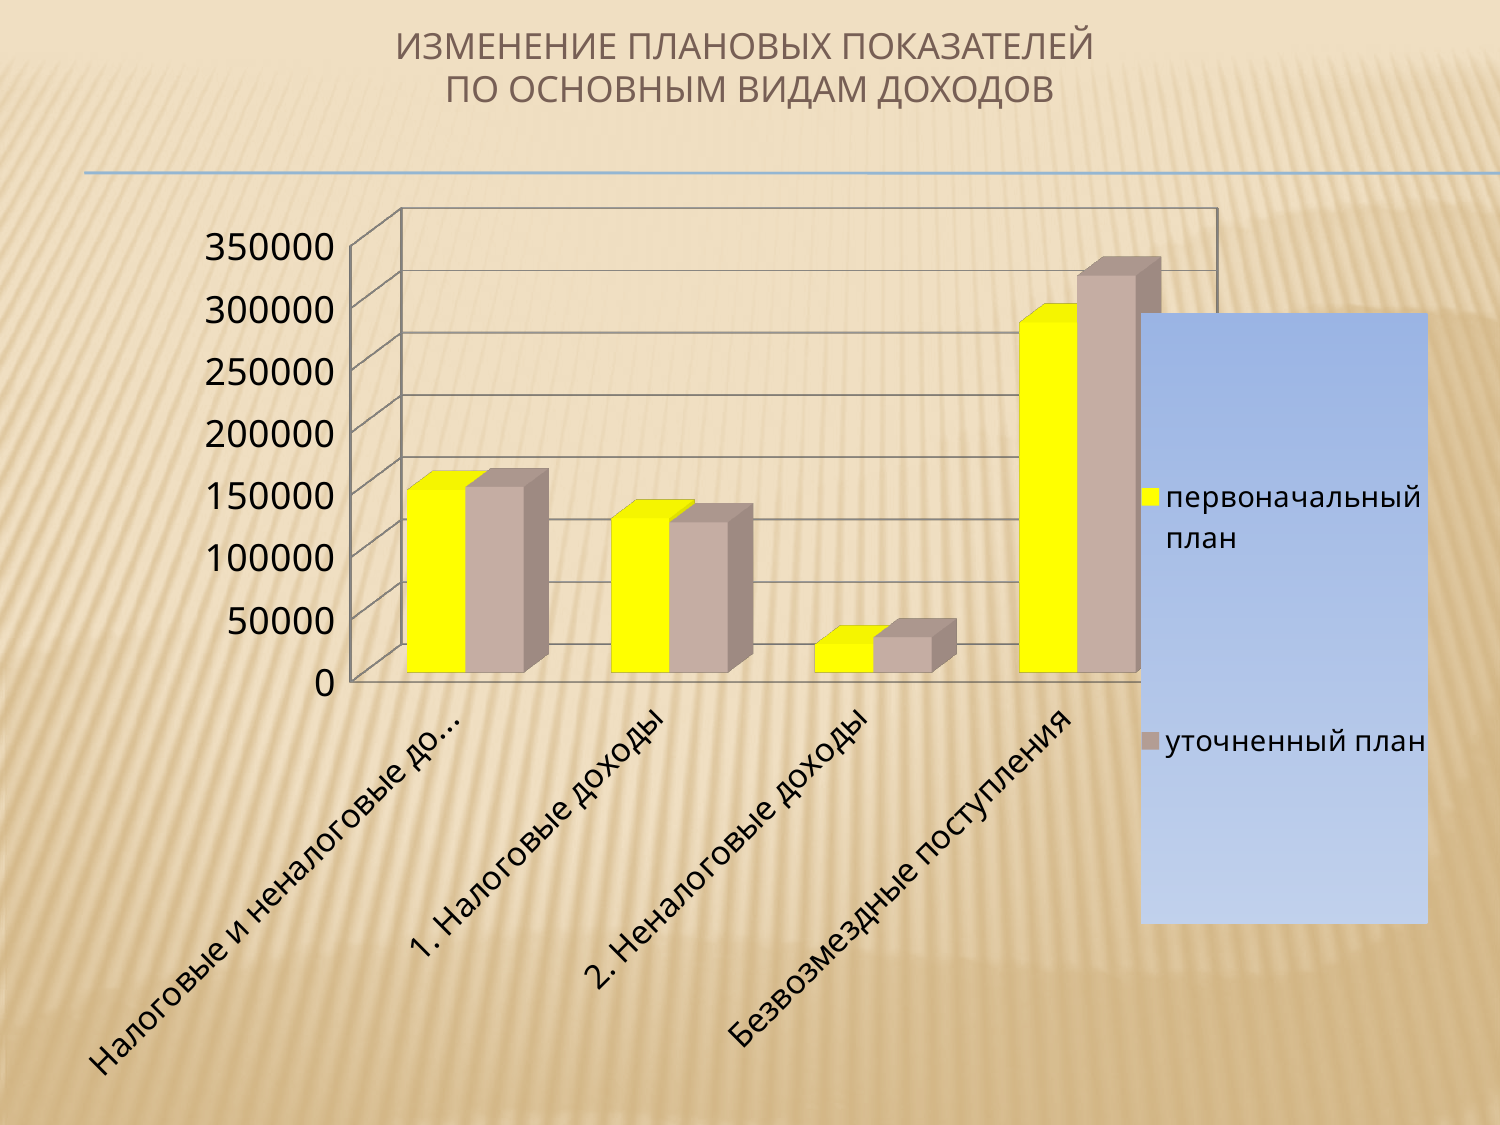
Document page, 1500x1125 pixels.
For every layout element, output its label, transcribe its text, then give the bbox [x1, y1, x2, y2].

chart [40, 184, 1448, 1125]
title Изменение плановых показателей по основным видам доходов [88, 0, 1412, 161]
